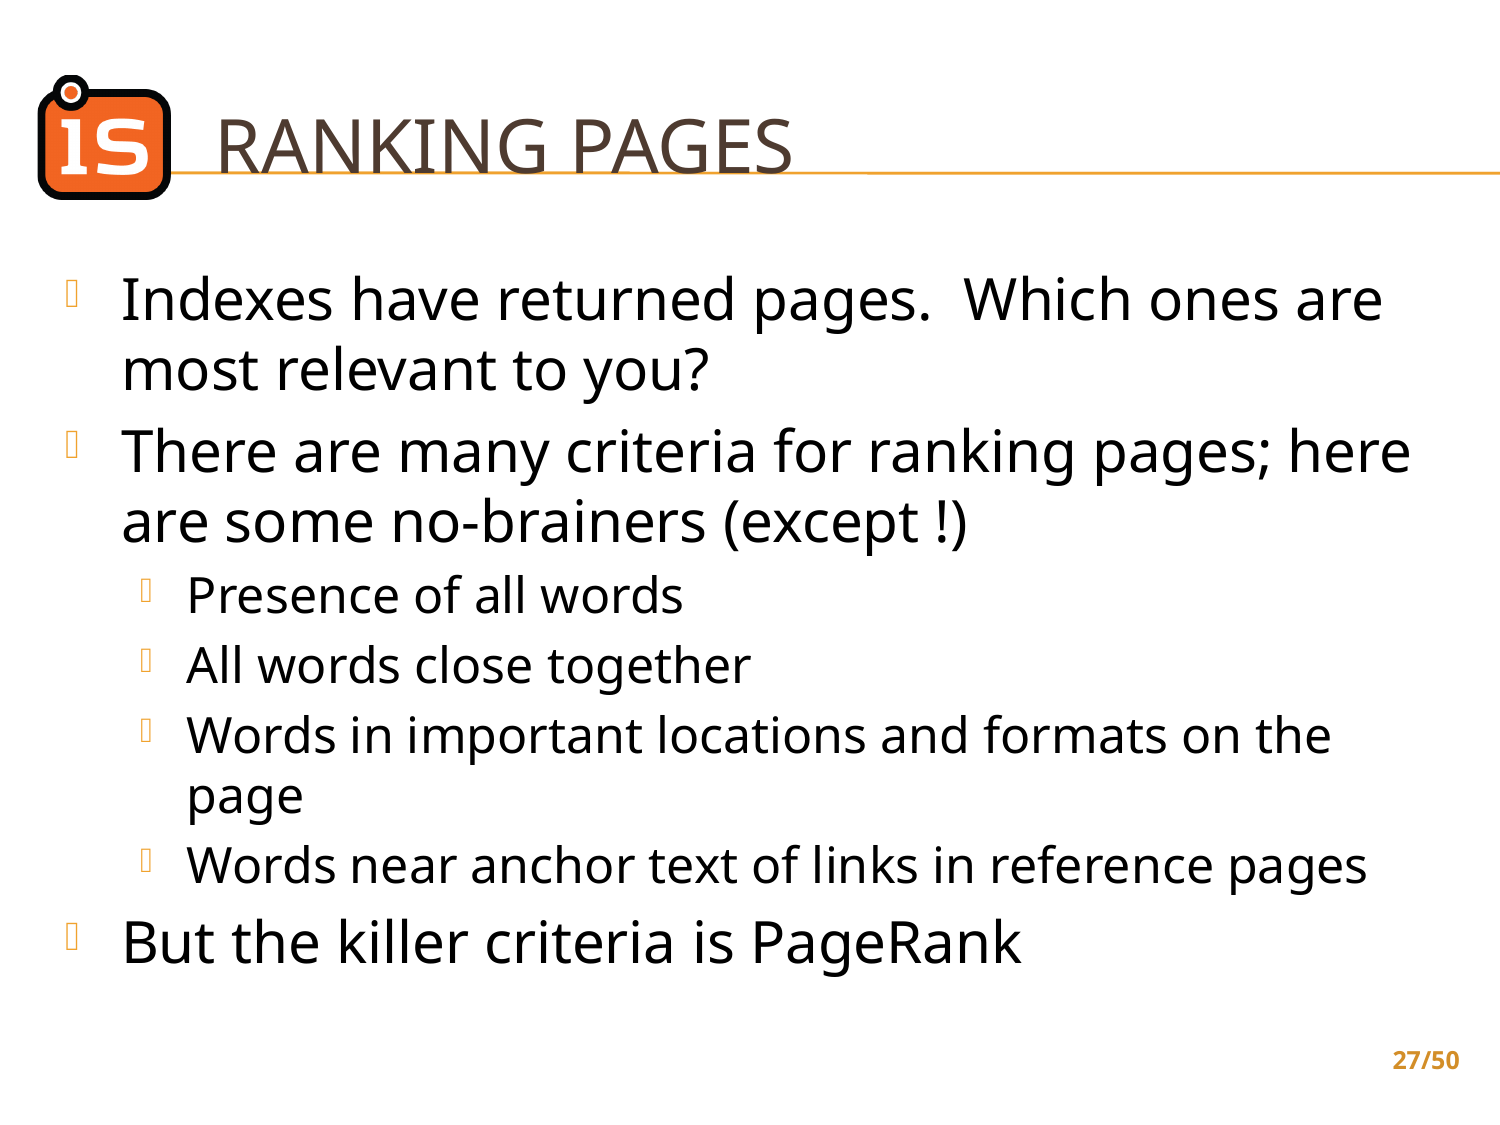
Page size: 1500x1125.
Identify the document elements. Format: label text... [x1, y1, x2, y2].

title Ranking Pages [200, 75, 1475, 213]
slide_number 27/50 [1350, 1037, 1475, 1079]
list Indexes have returned pages. Which ones are most relevant to you? There are many criteria for ranking pages; here are some no-brainers (except !) Presence of all words All words close together Words in important locations and formats on the page Words near anchor text of links in reference pages But the killer criteria is PageRank [49, 254, 1476, 998]
picture [37, 75, 171, 200]
